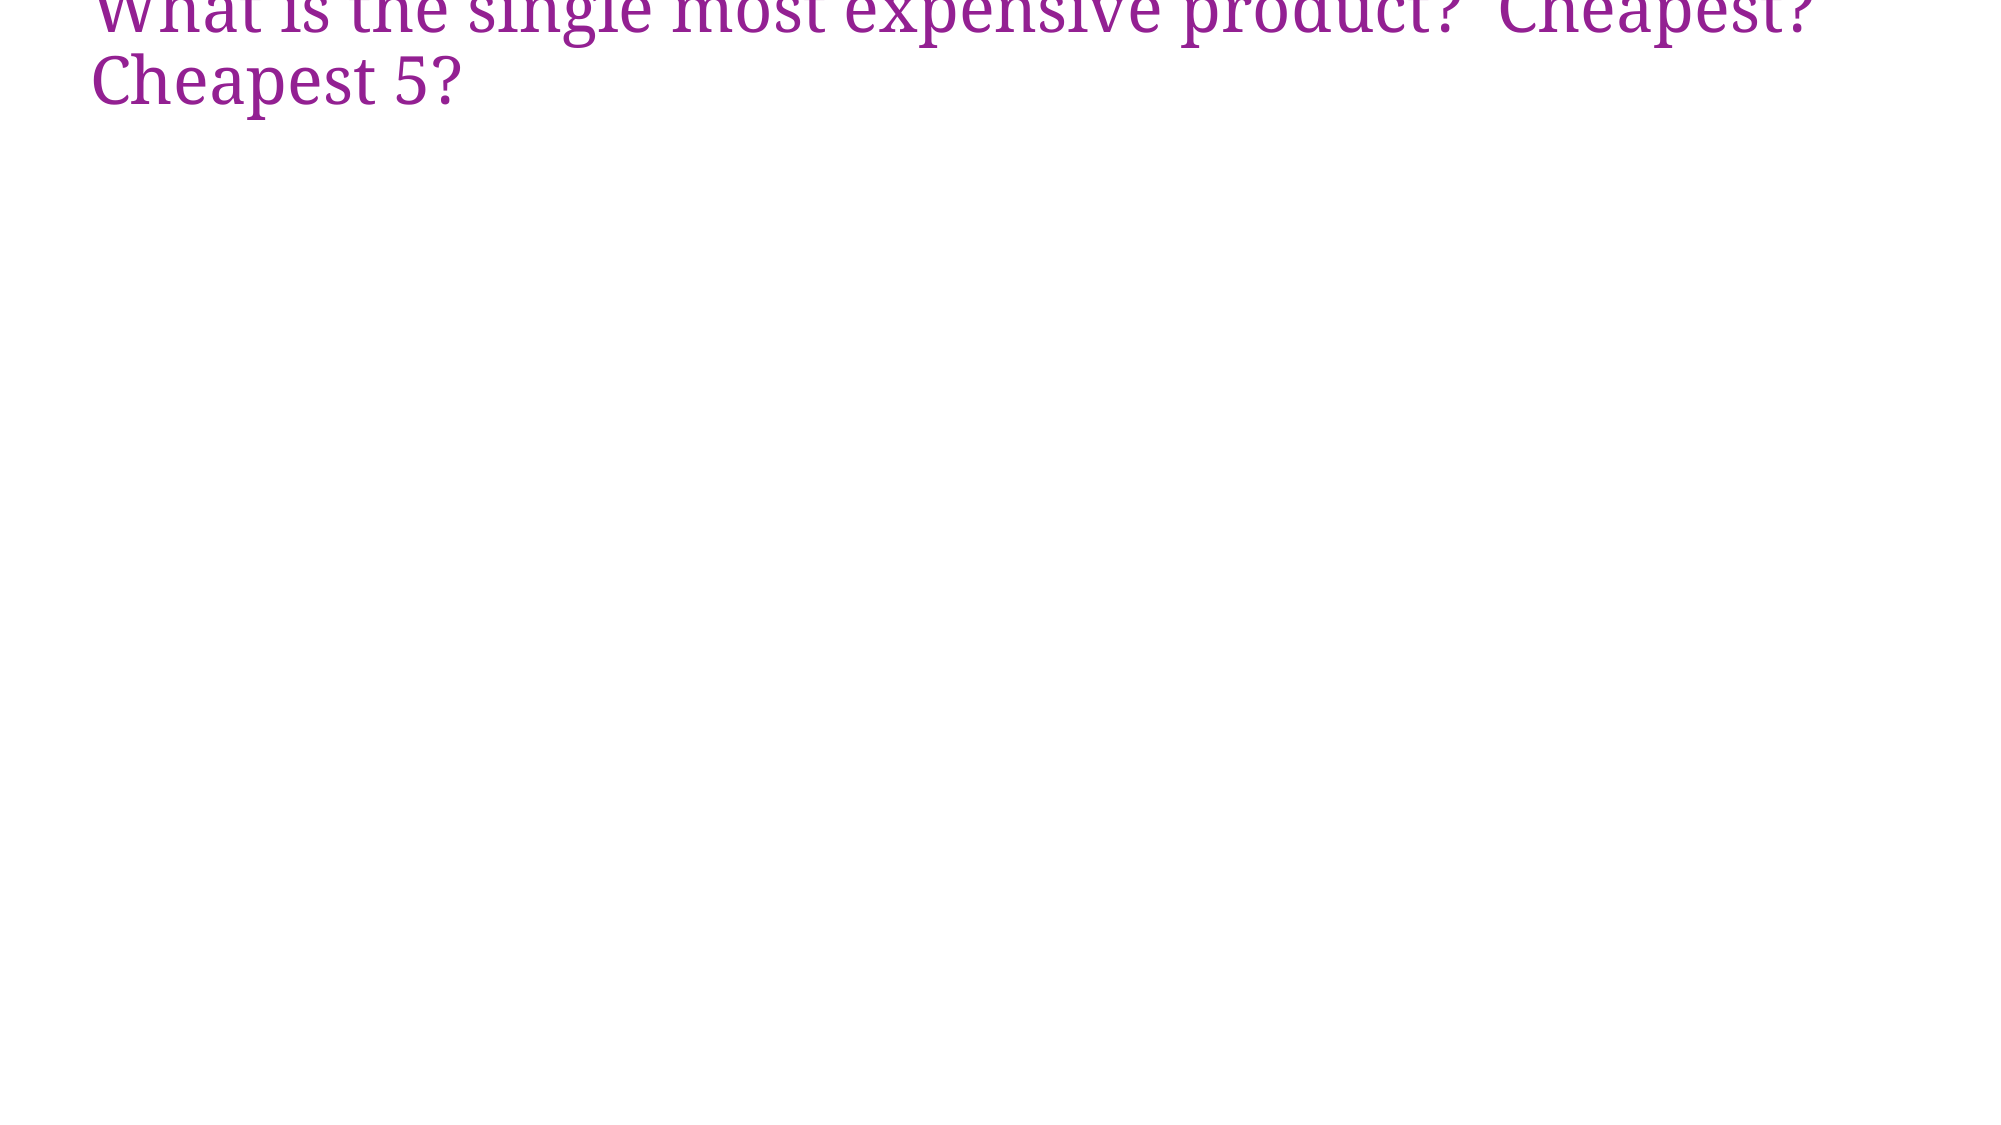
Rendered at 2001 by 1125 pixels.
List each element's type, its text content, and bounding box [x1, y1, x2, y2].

title What is the single most expensive product? Cheapest? Cheapest 5? [75, 10, 1907, 84]
